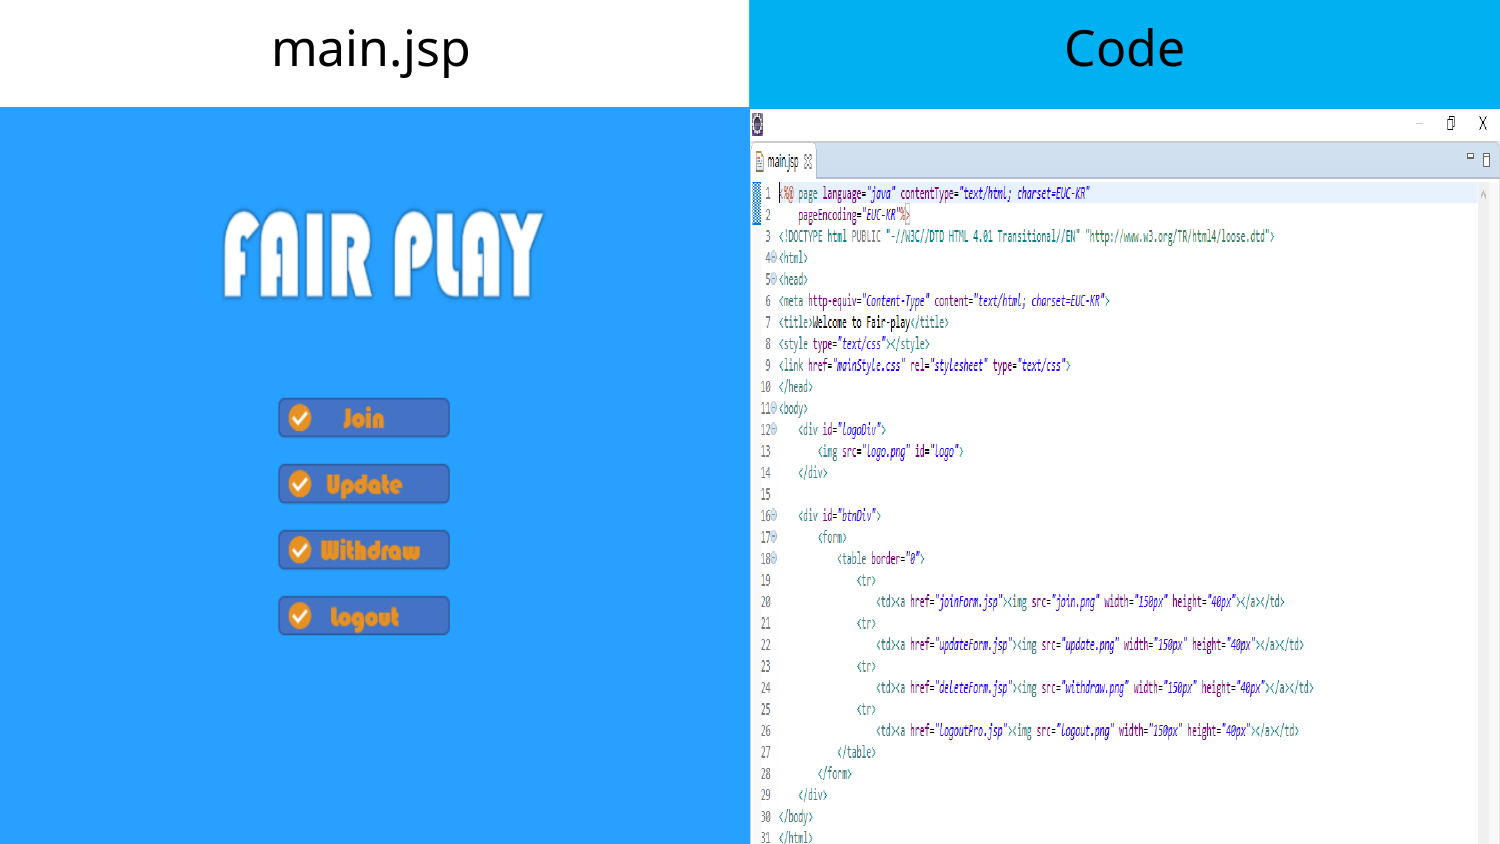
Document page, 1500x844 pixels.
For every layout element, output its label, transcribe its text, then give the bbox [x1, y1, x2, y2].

text_box Code [990, 16, 1260, 78]
picture [0, 106, 1500, 844]
list main.jsp [249, 15, 493, 77]
